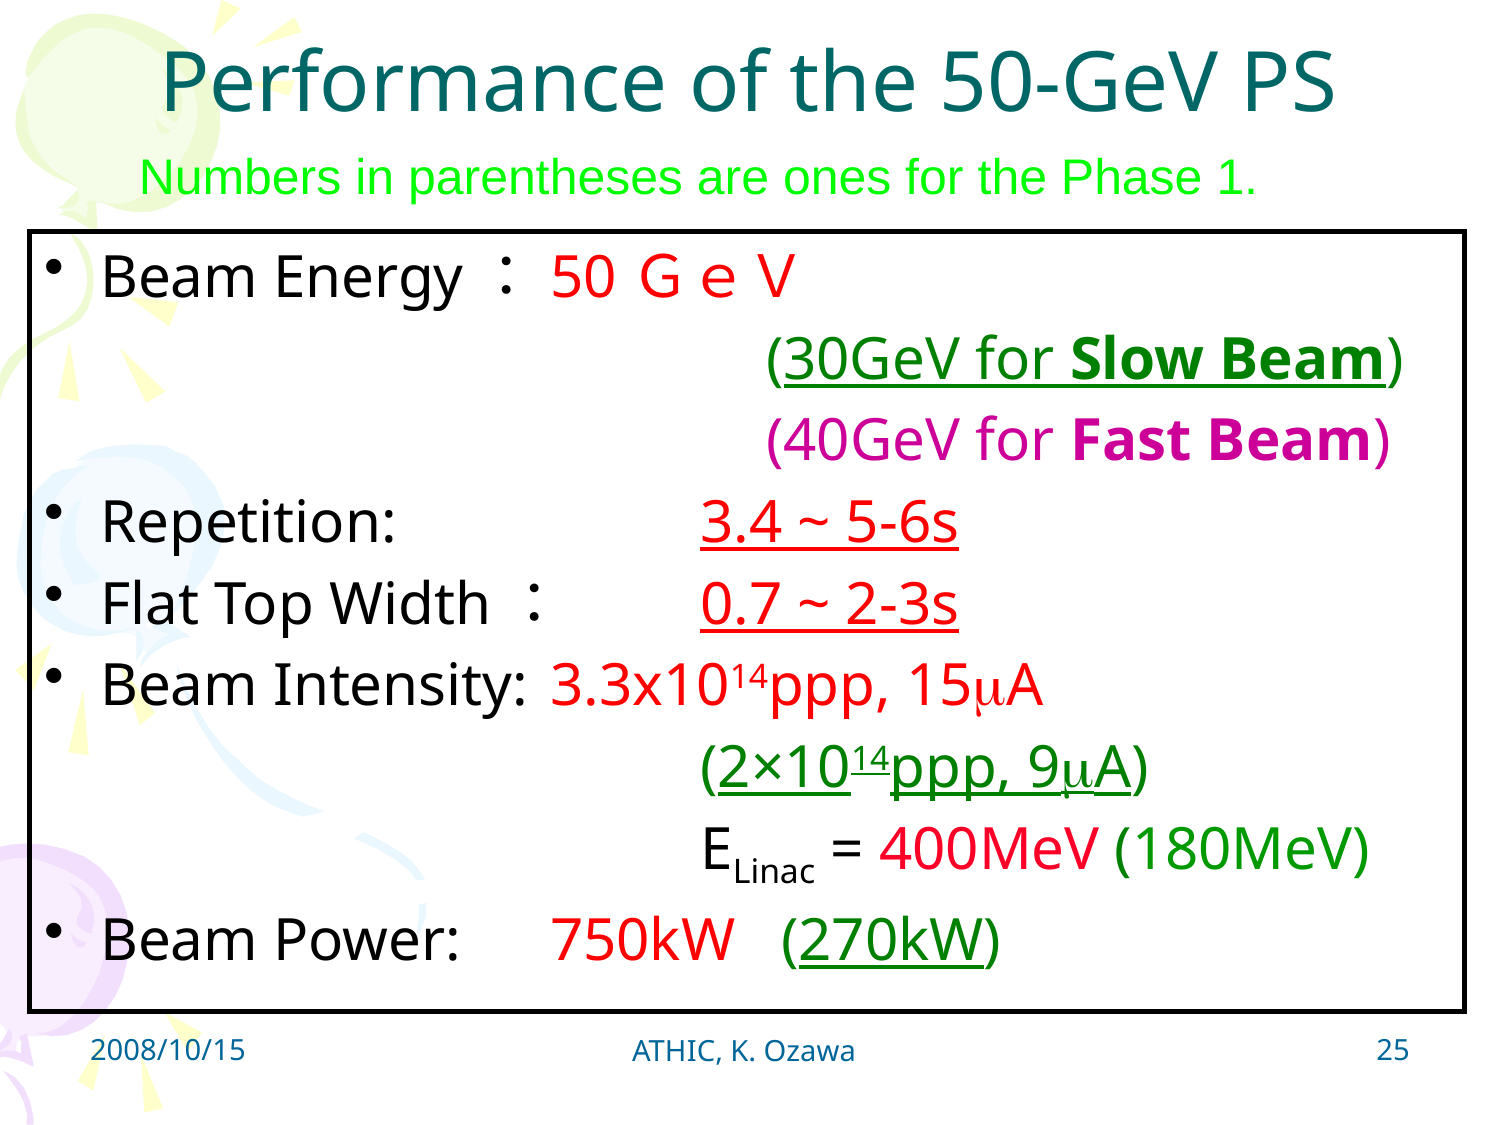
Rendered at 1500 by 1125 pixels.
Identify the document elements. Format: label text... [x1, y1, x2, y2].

title Performance of the 50-GeV PS [72, 16, 1426, 138]
slide_number 25 [1074, 1023, 1426, 1100]
list Beam Energy： 50ＧｅＶ (30GeV for Slow Beam) (40GeV for Fast Beam) Repetition: 3.4 ~ 5-6s Flat Top Width： 0.7 ~ 2-3s Beam Intensity: 3.3x1014ppp, 15mA (2×1014ppp, 9mA) ELinac = 400MeV (180MeV) Beam Power: 750kW (270kW) [29, 231, 1465, 1012]
footer ATHIC, K. Ozawa [419, 1024, 1070, 1101]
text_box Numbers in parentheses are ones for the Phase 1. [123, 137, 1400, 212]
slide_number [74, 1023, 426, 1100]
